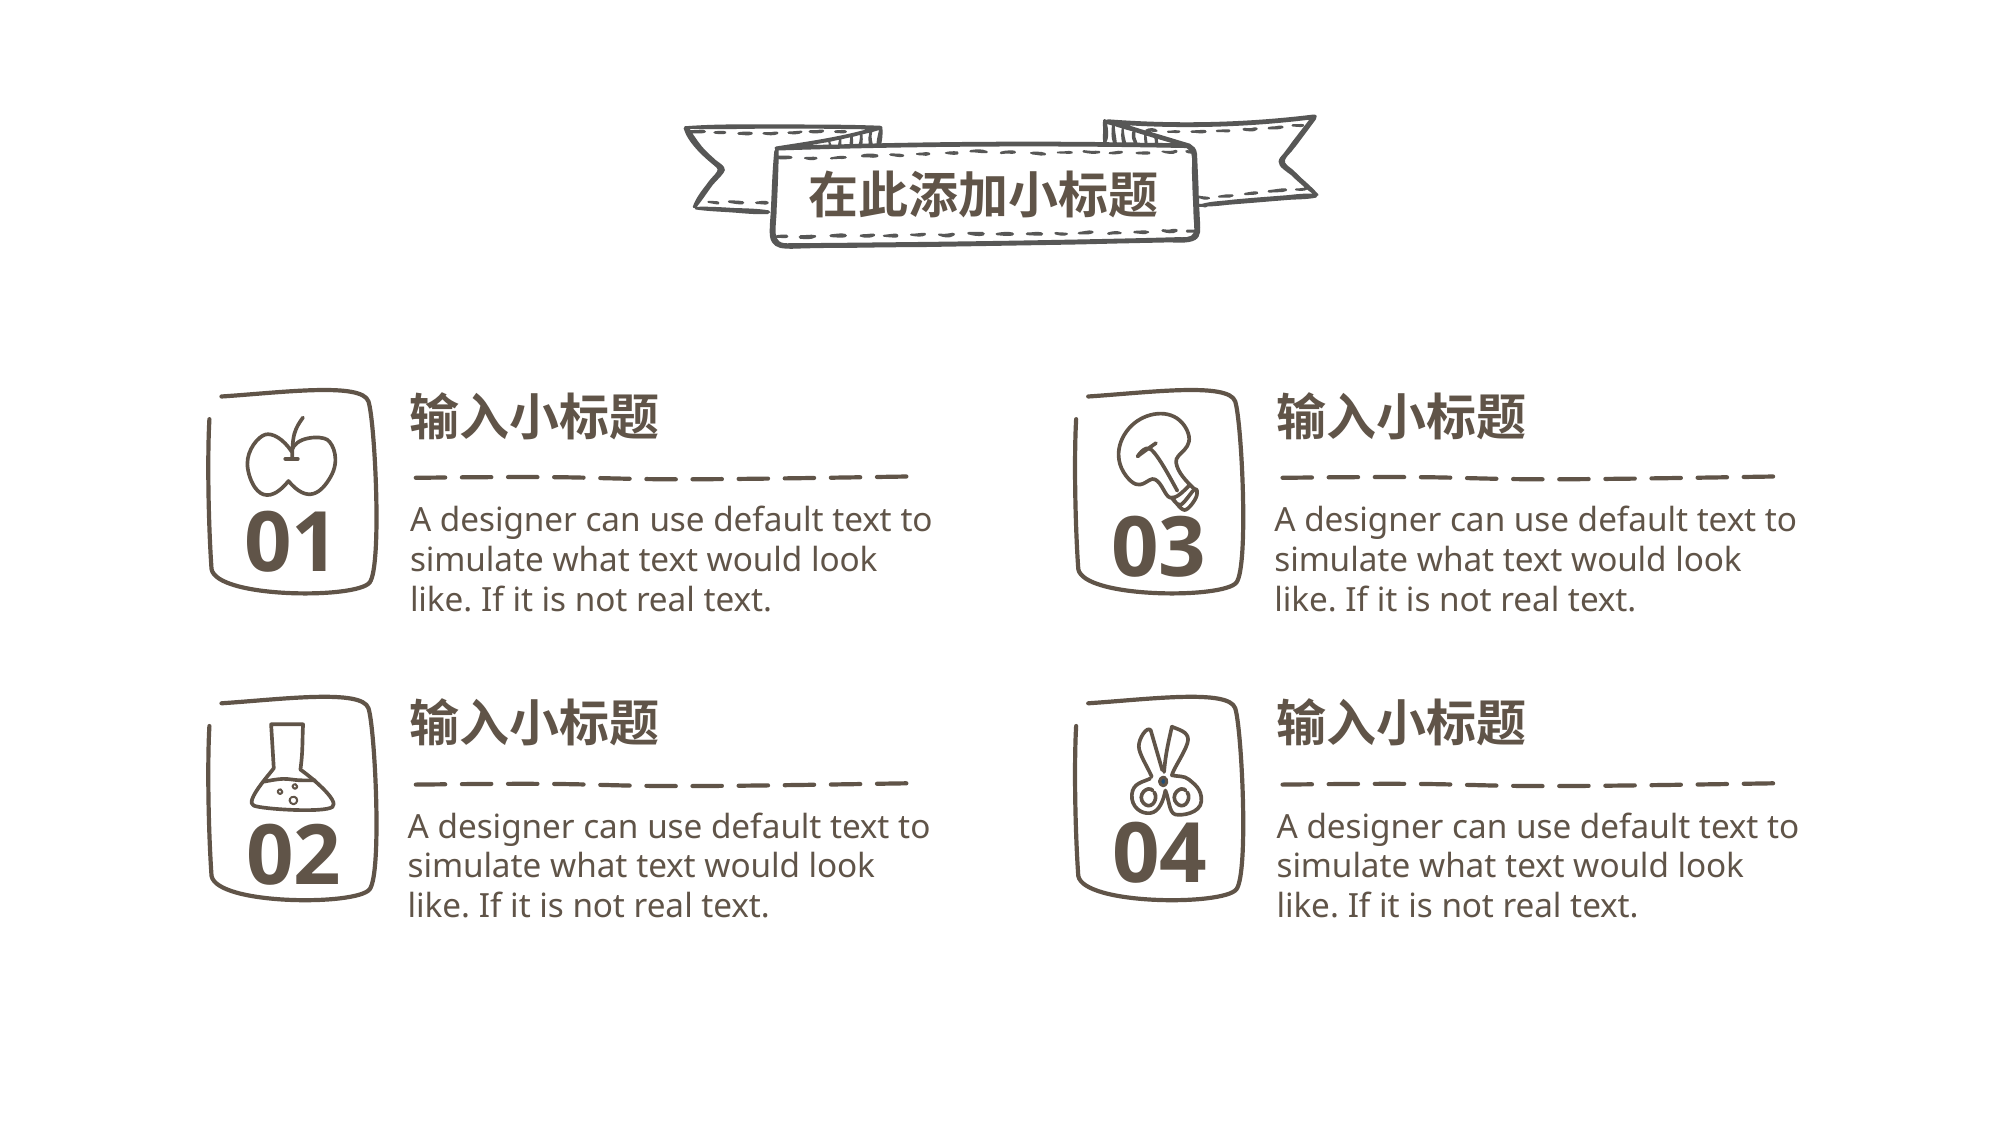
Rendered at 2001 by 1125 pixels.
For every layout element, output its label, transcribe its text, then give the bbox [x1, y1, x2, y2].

text_box 输入小标题 [394, 684, 685, 760]
text_box [1074, 388, 1245, 591]
text_box [1281, 475, 1781, 481]
text_box A designer can use default text to simulate what text would look like. If it is not real text. [1259, 490, 1819, 626]
text_box A designer can use default text to simulate what text would look like. If it is not real text. [392, 797, 952, 932]
text_box 01 [229, 480, 355, 596]
text_box [1281, 782, 1781, 788]
text_box [207, 695, 378, 897]
text_box 02 [231, 793, 356, 909]
text_box 04 [1097, 791, 1222, 907]
text_box [1074, 695, 1245, 897]
text_box 输入小标题 [1261, 684, 1551, 760]
text_box A designer can use default text to simulate what text would look like. If it is not real text. [395, 490, 955, 626]
text_box [414, 782, 914, 788]
text_box 03 [1096, 485, 1221, 601]
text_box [683, 114, 1320, 250]
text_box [251, 724, 334, 811]
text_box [1123, 414, 1200, 515]
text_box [1122, 735, 1211, 806]
text_box [207, 388, 378, 591]
text_box [414, 475, 914, 481]
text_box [247, 417, 336, 496]
text_box 输入小标题 [394, 377, 685, 453]
text_box 输入小标题 [1261, 377, 1551, 453]
text_box A designer can use default text to simulate what text would look like. If it is not real text. [1261, 797, 1821, 932]
